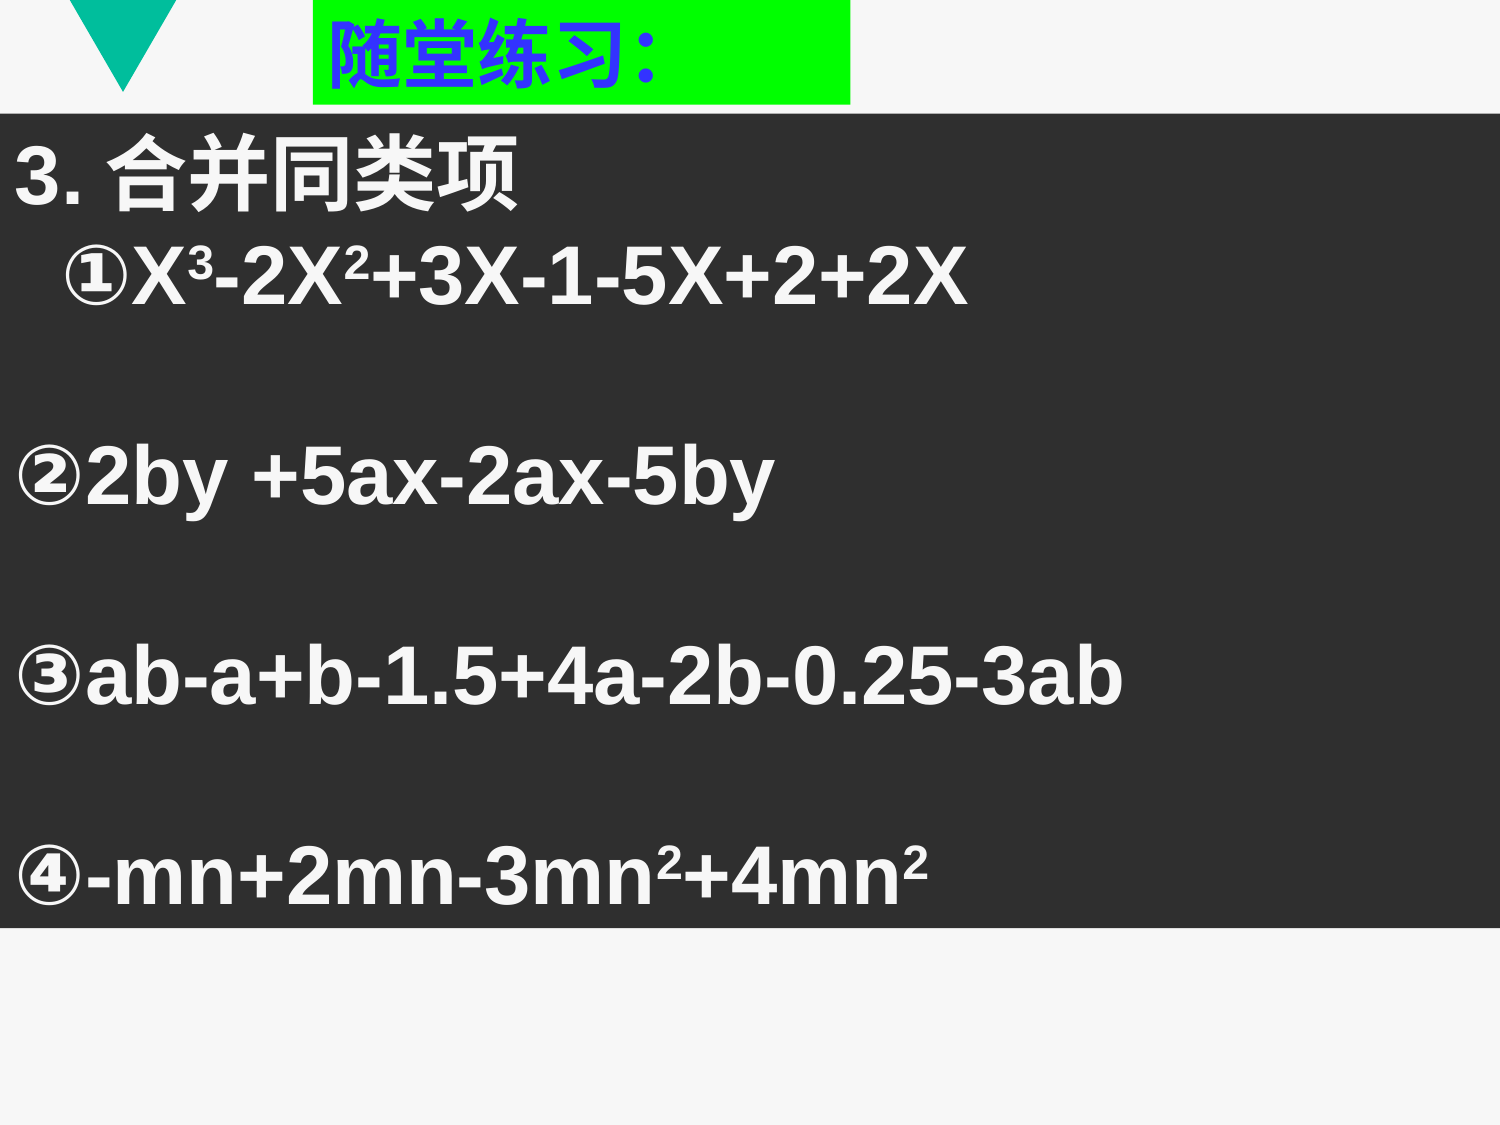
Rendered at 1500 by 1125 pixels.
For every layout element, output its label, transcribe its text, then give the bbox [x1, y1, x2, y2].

text_box 随堂练习： [312, 0, 851, 105]
text_box 3.合并同类项 ①X3-2X2+3X-1-5X+2+2X ②2by +5ax-2ax-5by ③ab-a+b-1.5+4a-2b-0.25-3ab ④-mn+2mn-3mn2+4mn2 [0, 113, 1500, 929]
